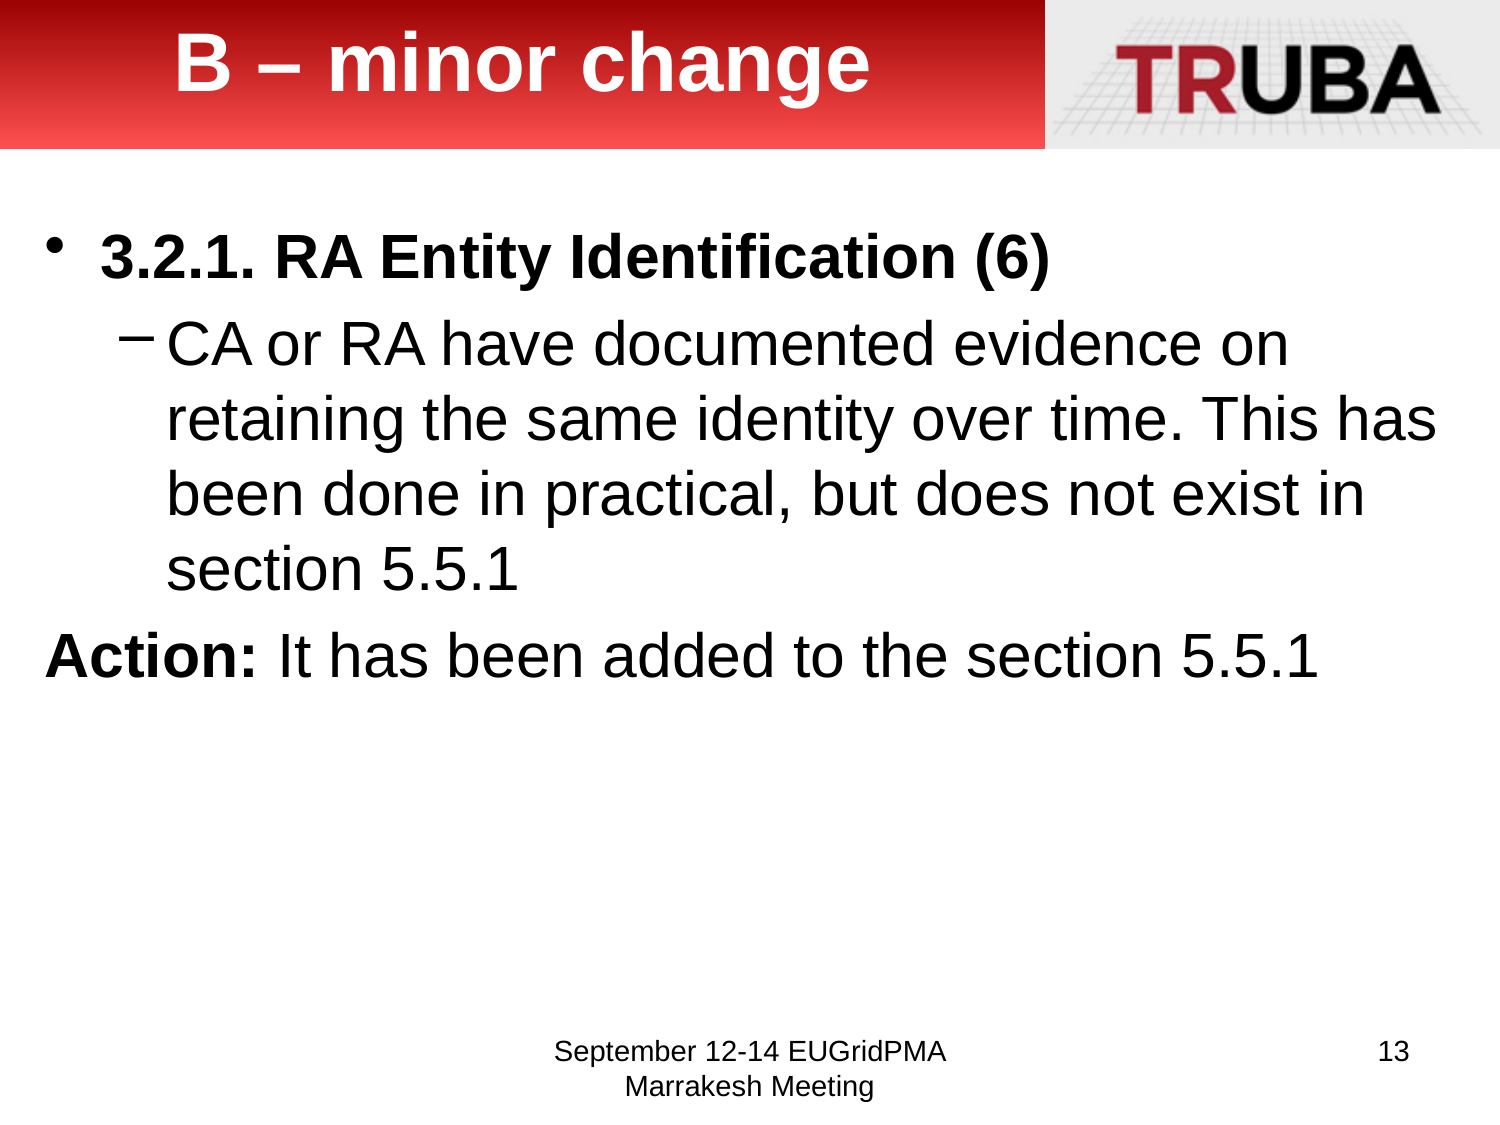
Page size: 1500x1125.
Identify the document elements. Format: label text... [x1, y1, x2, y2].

list 3.2.1. RA Entity Identification (6) CA or RA have documented evidence on retaining the same identity over time. This has been done in practical, but does not exist in section 5.5.1 Action: It has been added to the section 5.5.1 [29, 207, 1455, 1029]
slide_number 13 [1074, 1024, 1426, 1103]
picture [1045, 0, 1500, 150]
text_box B – minor change [0, 0, 1043, 149]
footer September 12-14 EUGridPMA Marrakesh Meeting [512, 1024, 988, 1103]
